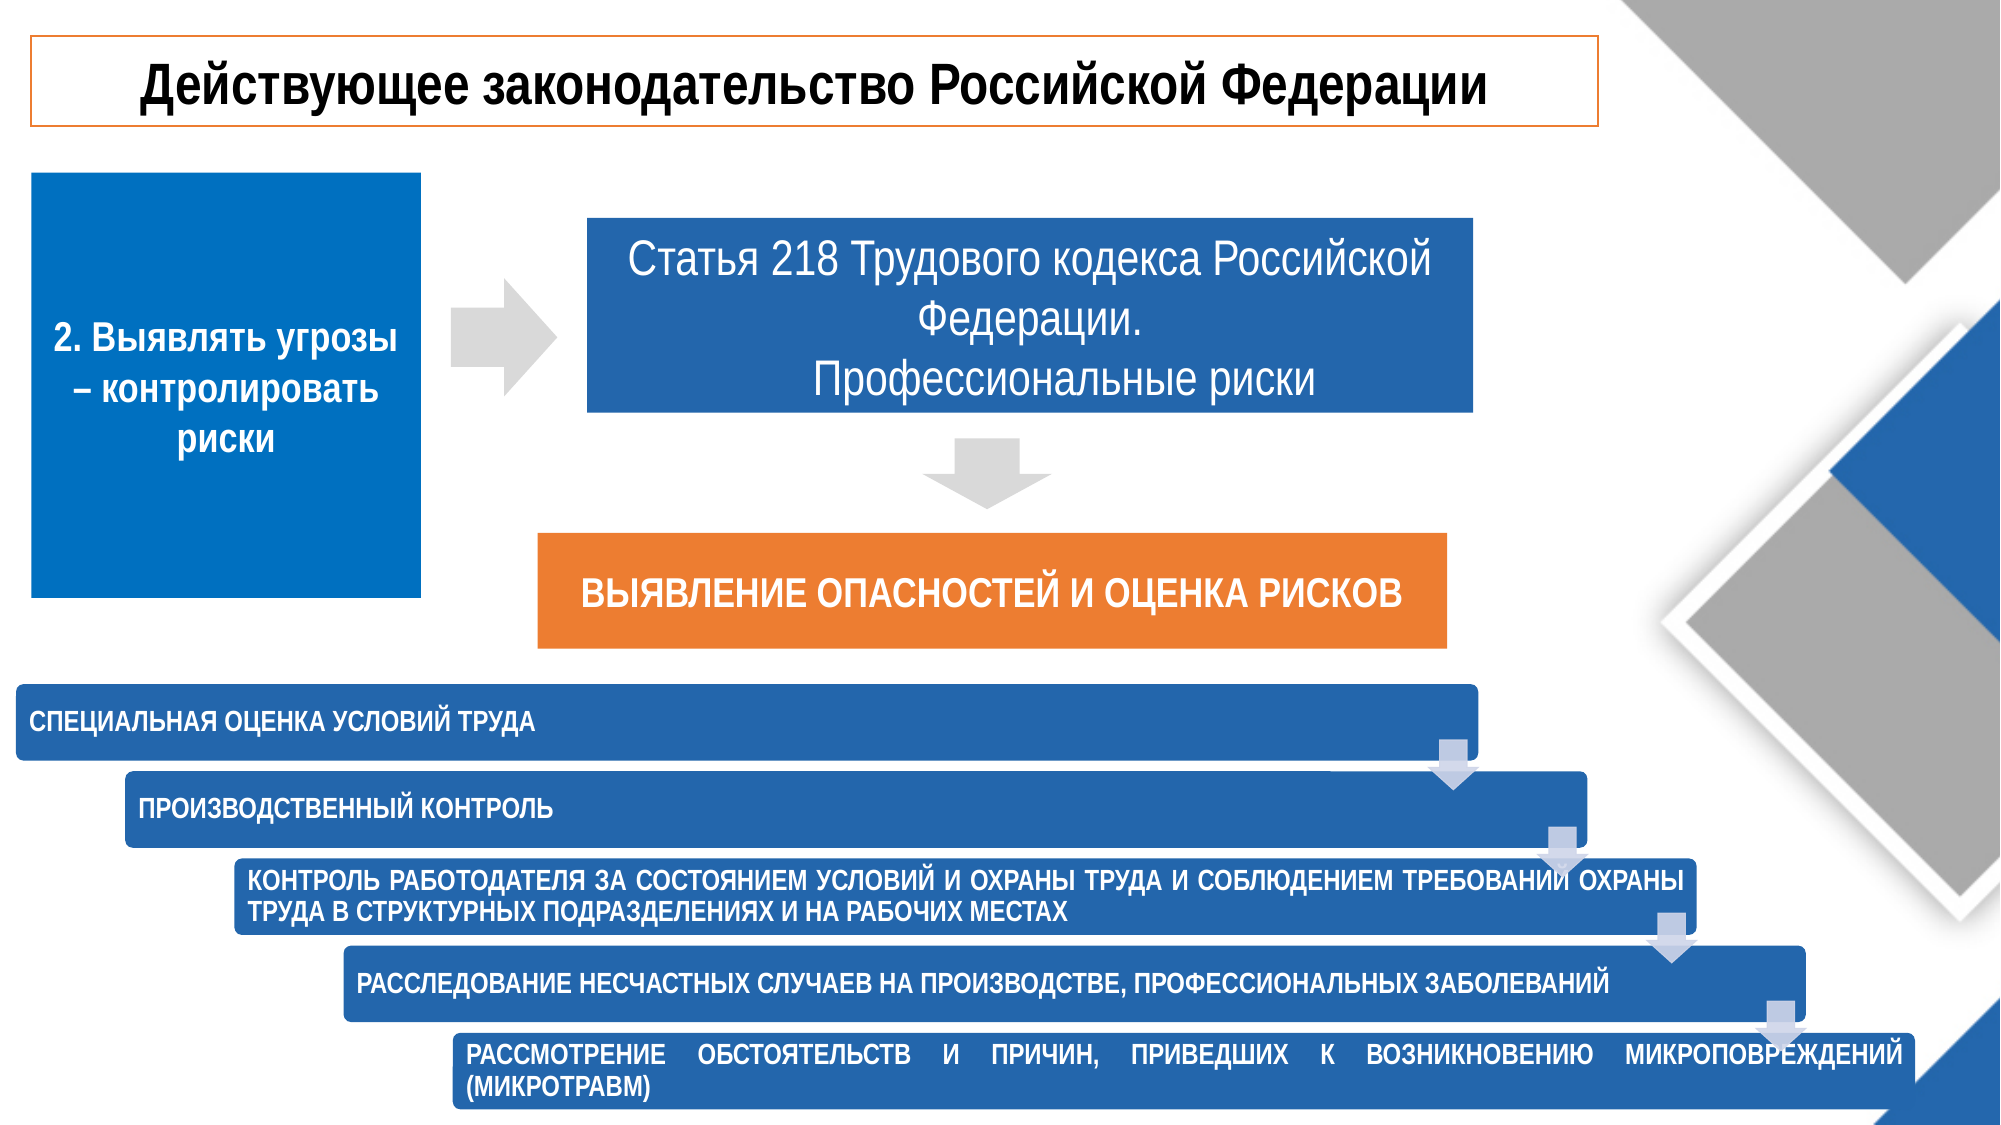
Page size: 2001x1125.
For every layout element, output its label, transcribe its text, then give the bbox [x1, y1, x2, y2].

picture [1545, 0, 2000, 1125]
text_box Статья 218 Трудового кодекса Российской Федерации. Профессиональные риски [587, 217, 1474, 413]
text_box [15, 684, 1916, 1110]
text_box [450, 276, 559, 398]
text_box 2. Выявлять угрозы – контролировать риски [30, 172, 422, 599]
text_box [921, 437, 1053, 510]
text_box Действующее законодательство Российской Федерации [30, 35, 1599, 127]
text_box ВЫЯВЛЕНИЕ ОПАСНОСТЕЙ И ОЦЕНКА РИСКОВ [536, 532, 1448, 650]
